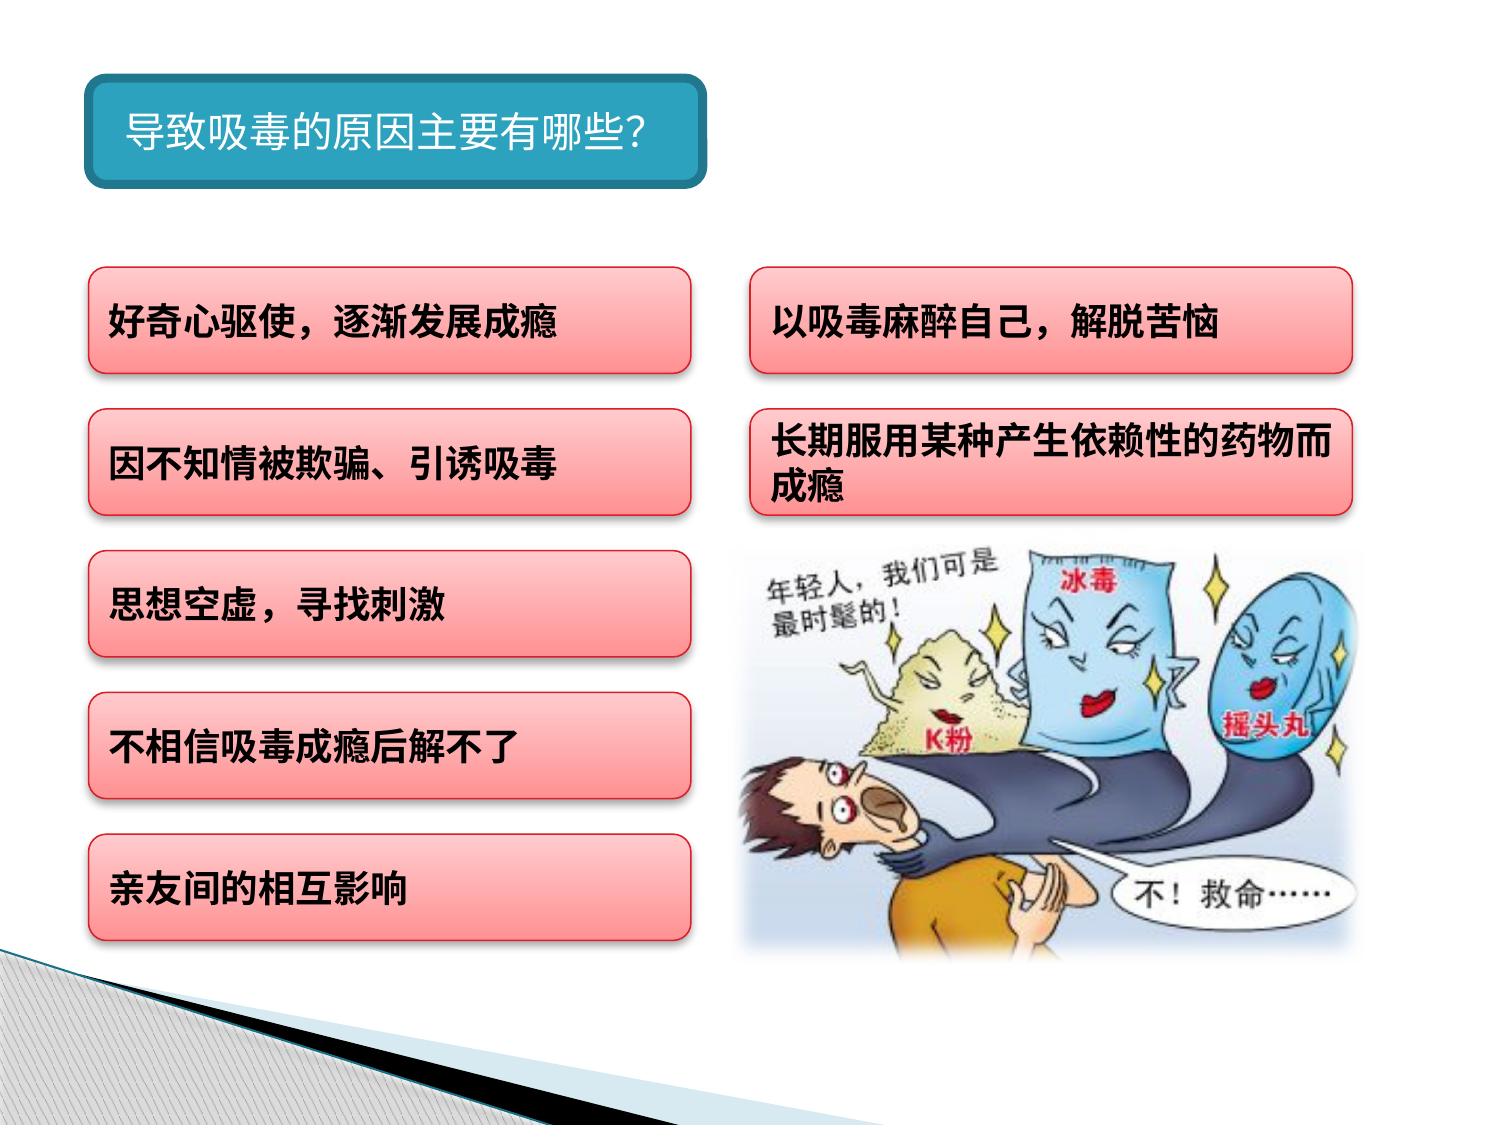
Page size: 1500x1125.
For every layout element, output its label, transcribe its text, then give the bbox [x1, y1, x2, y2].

text_box 导致吸毒的原因主要有哪些？ [84, 73, 708, 189]
text_box 思想空虚，寻找刺激 [87, 549, 692, 658]
text_box 不相信吸毒成瘾后解不了 [87, 691, 692, 800]
picture [726, 526, 1365, 965]
text_box 亲友间的相互影响 [87, 833, 692, 942]
text_box 以吸毒麻醉自己，解脱苦恼 [749, 266, 1354, 375]
text_box 长期服用某种产生依赖性的药物而成瘾 [749, 408, 1354, 516]
text_box 因不知情被欺骗、引诱吸毒 [87, 408, 692, 516]
text_box 好奇心驱使，逐渐发展成瘾 [87, 266, 692, 375]
